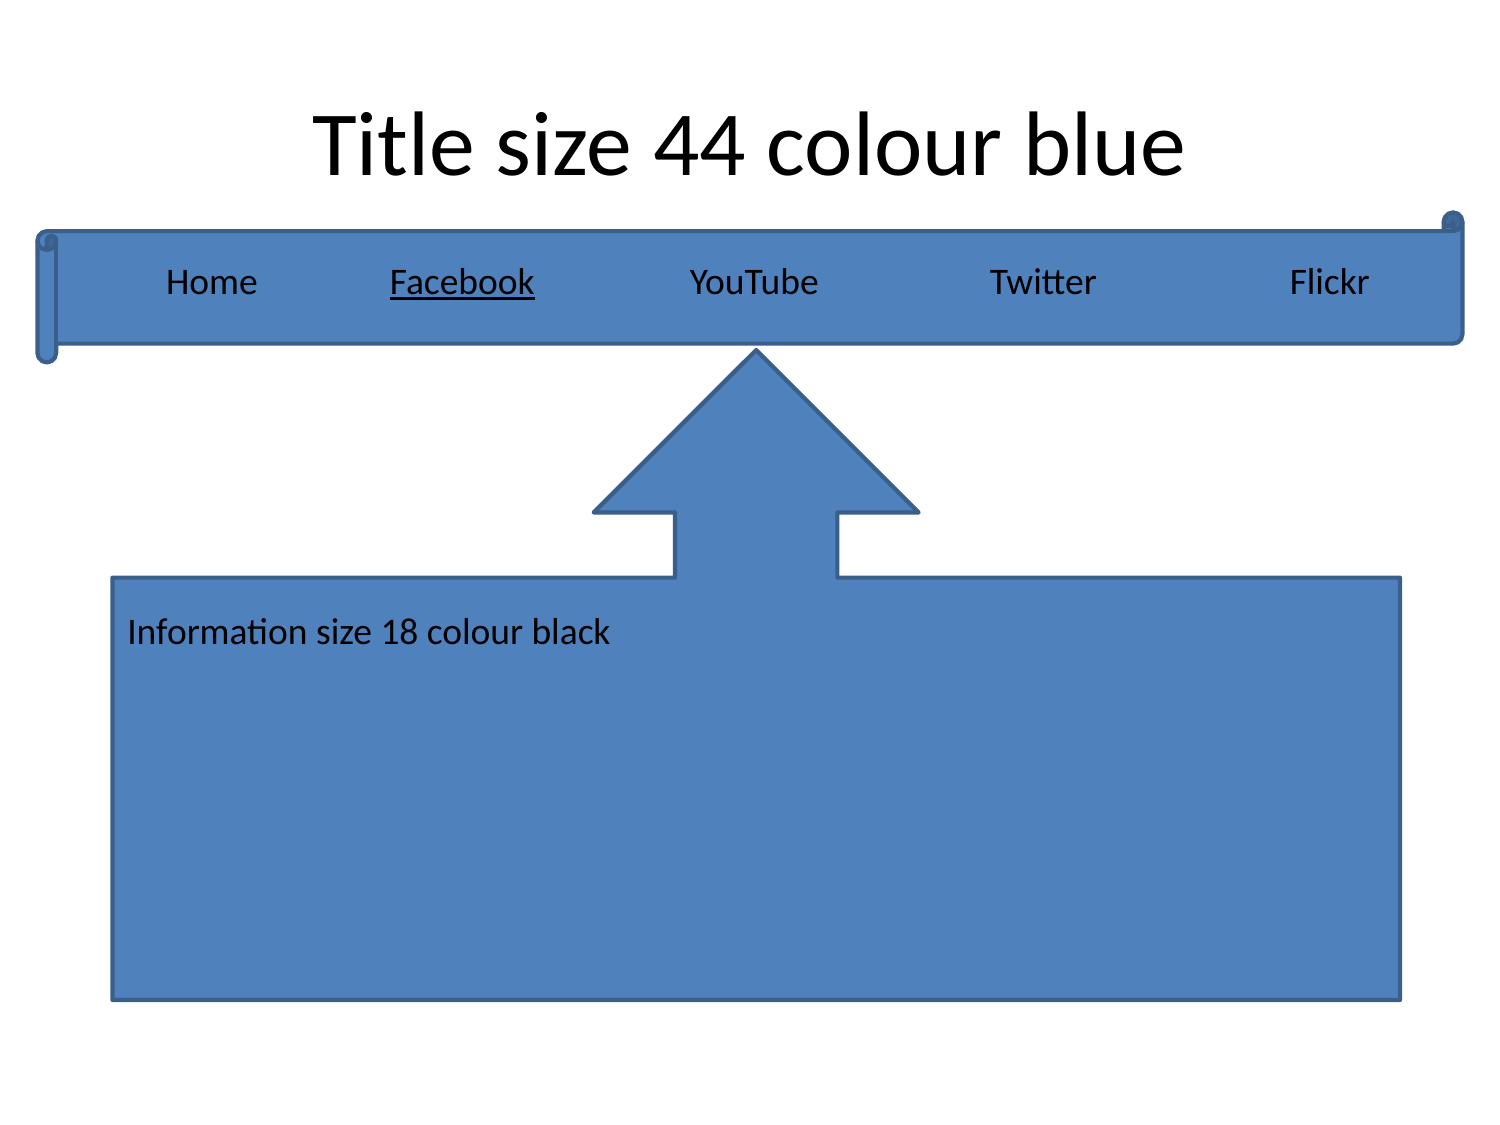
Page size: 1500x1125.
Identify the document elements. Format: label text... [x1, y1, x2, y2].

title Title size 44 colour blue [75, 45, 1425, 229]
text_box Home Facebook YouTube Twitter Flickr [75, 249, 1400, 310]
text_box [35, 210, 1465, 365]
text_box [110, 347, 1403, 1003]
text_box Information size 18 colour black [112, 599, 1400, 660]
